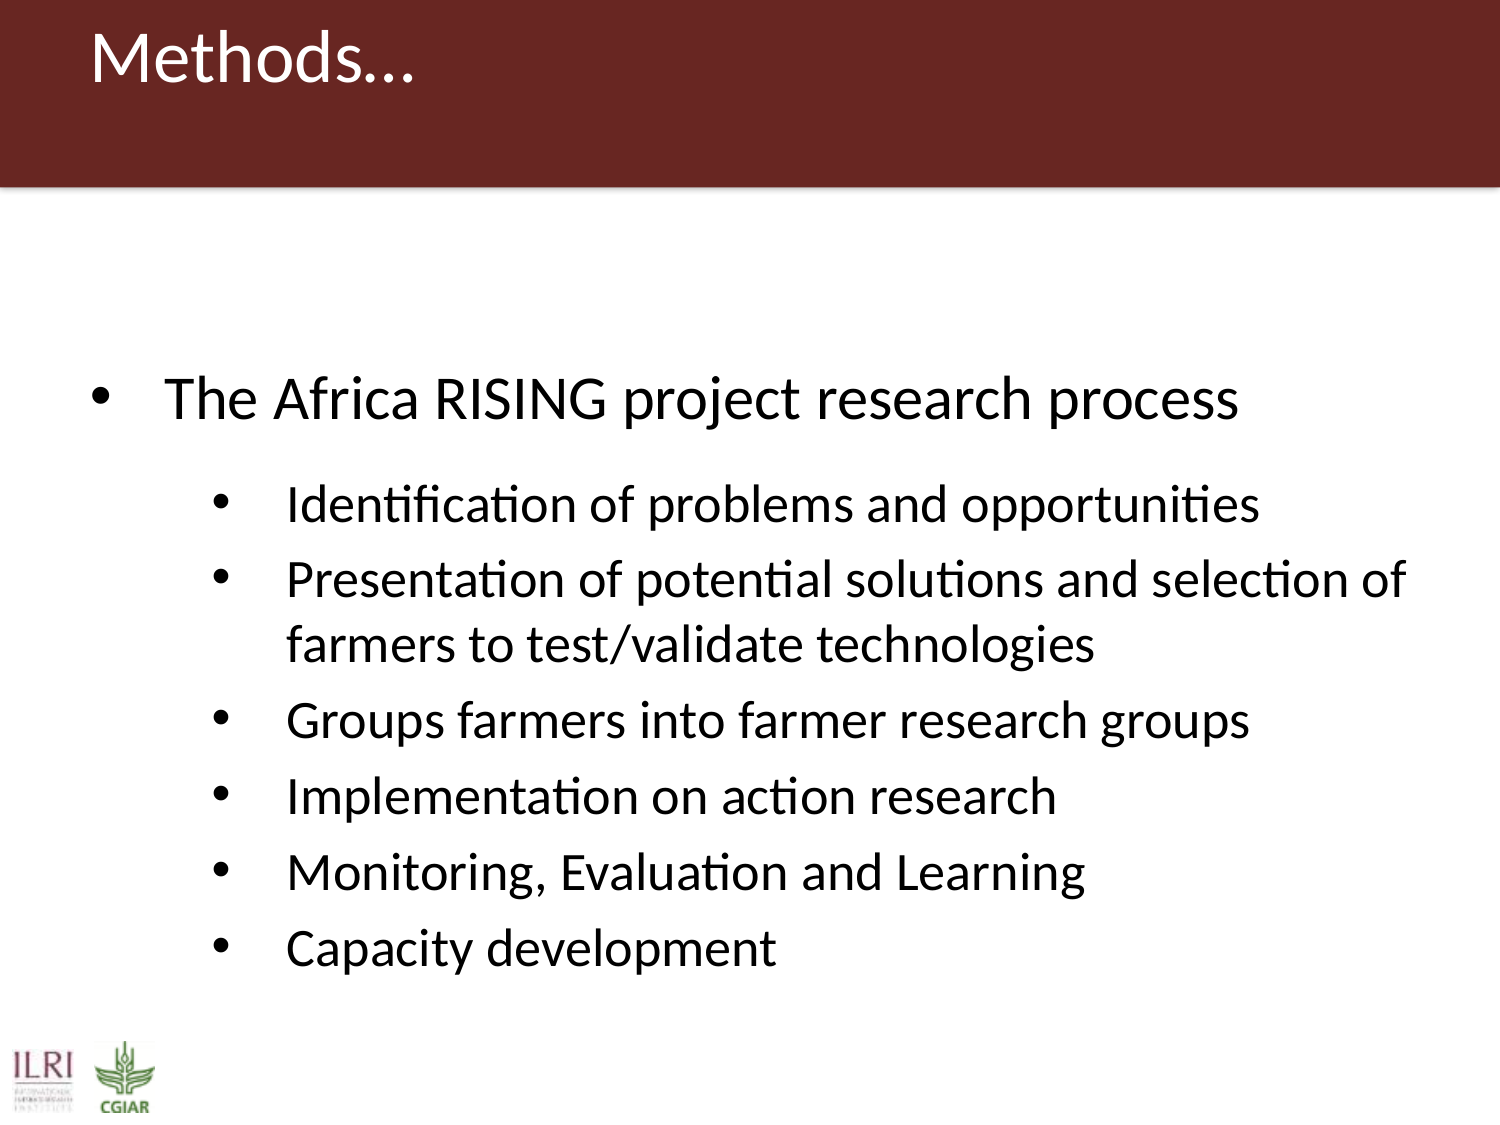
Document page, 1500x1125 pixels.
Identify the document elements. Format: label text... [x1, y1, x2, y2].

picture [94, 1041, 155, 1113]
list The Africa RISING project research process Identification of problems and opportunities Presentation of potential solutions and selection of farmers to test/validate technologies Groups farmers into farmer research groups Implementation on action research Monitoring, Evaluation and Learning Capacity development [75, 275, 1425, 1025]
picture [12, 1049, 74, 1113]
title Methods… [75, 0, 1425, 188]
